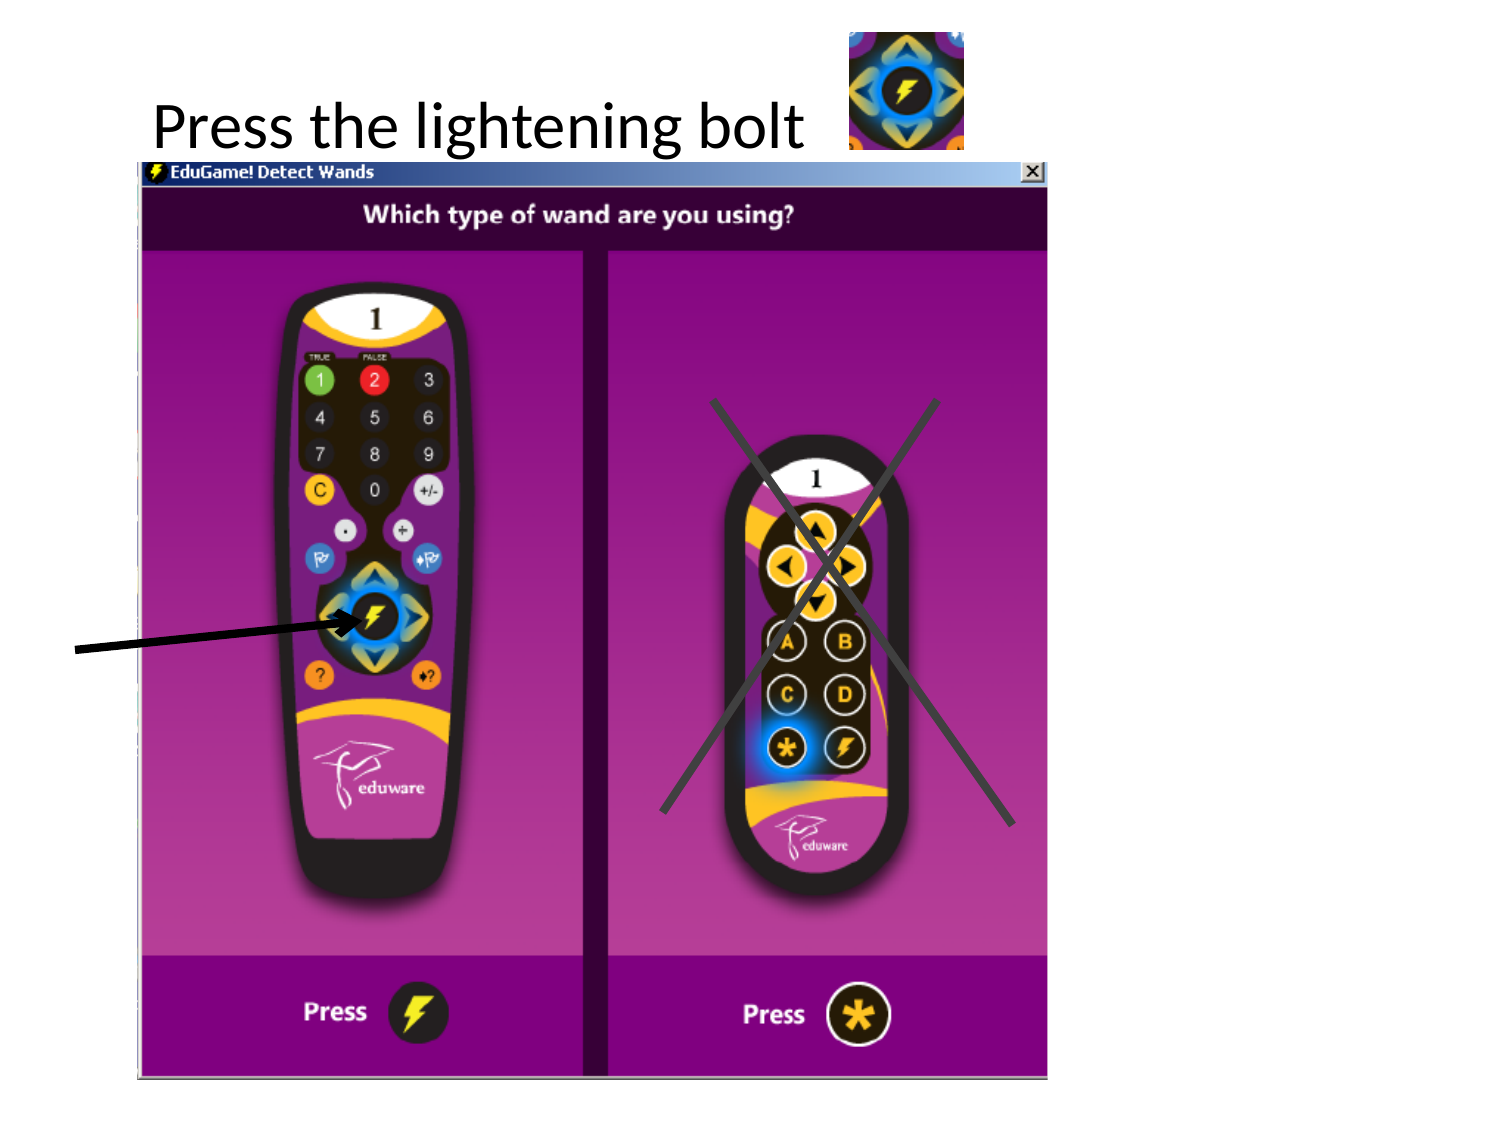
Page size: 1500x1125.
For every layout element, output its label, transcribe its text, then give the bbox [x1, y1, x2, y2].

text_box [662, 399, 938, 813]
picture [137, 162, 1048, 1080]
picture [849, 32, 965, 150]
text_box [74, 620, 363, 651]
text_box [712, 399, 1013, 826]
text_box Press the lightening bolt [137, 74, 1288, 170]
